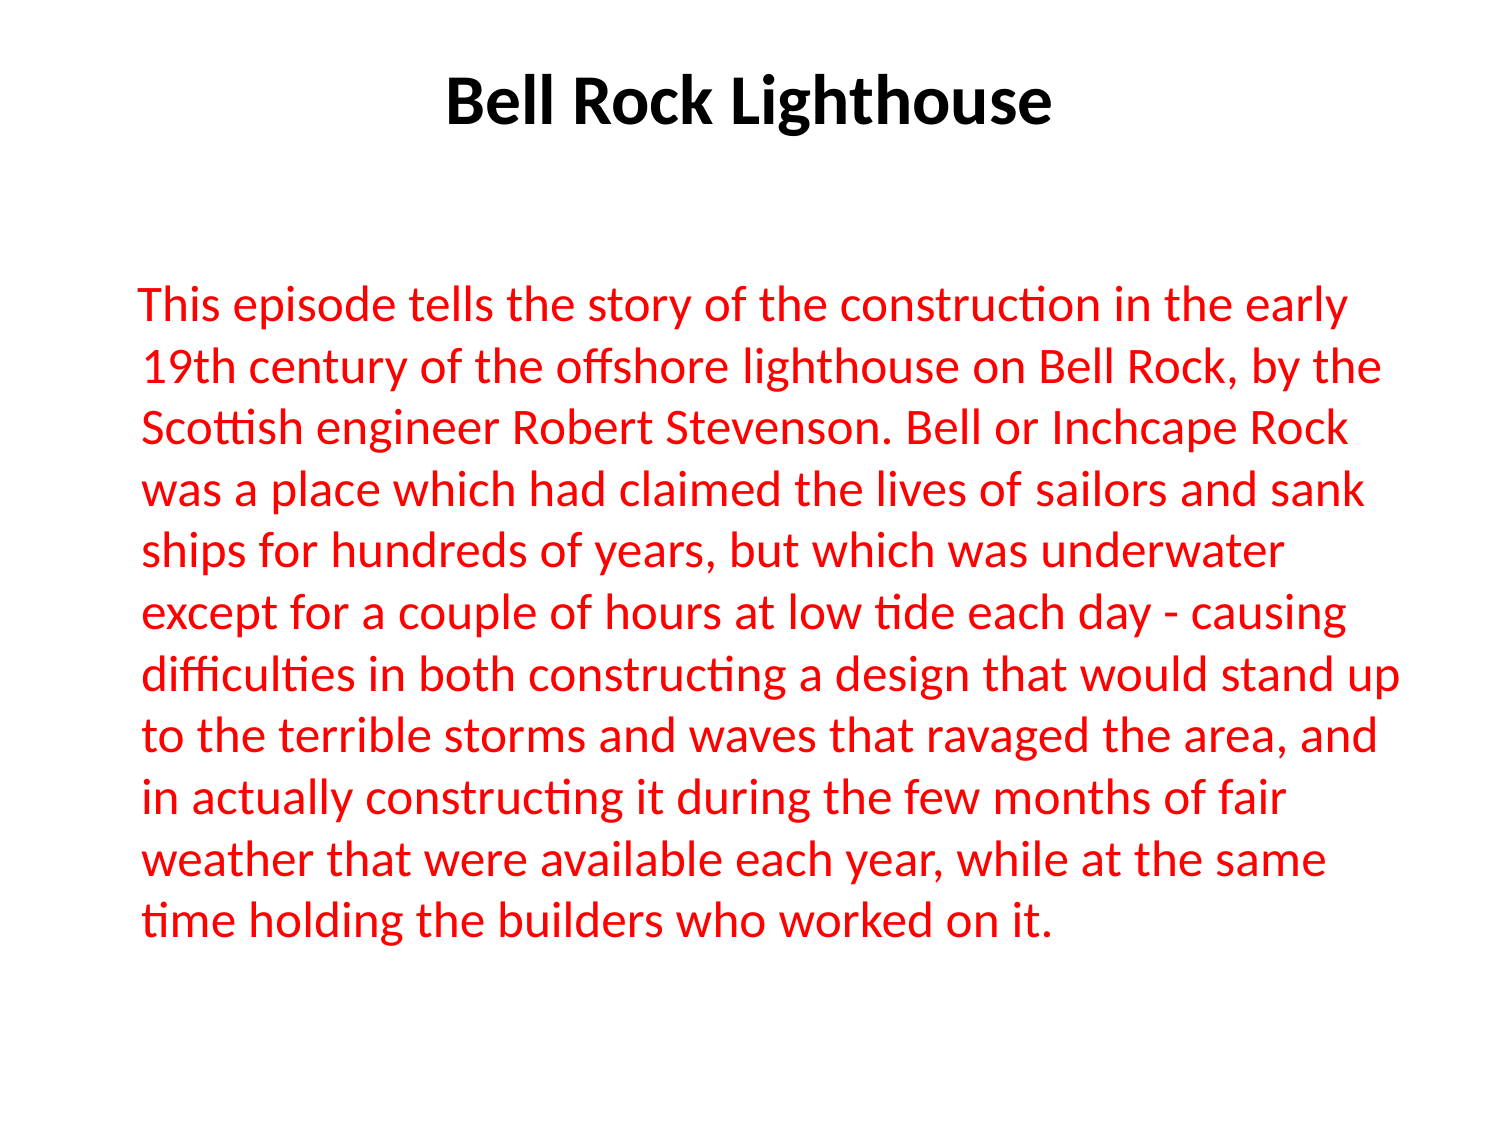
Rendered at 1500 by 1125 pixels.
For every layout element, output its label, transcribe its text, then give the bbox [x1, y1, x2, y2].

title Bell Rock Lighthouse [75, 45, 1425, 233]
list This episode tells the story of the construction in the early 19th century of the offshore lighthouse on Bell Rock, by the Scottish engineer Robert Stevenson. Bell or Inchcape Rock was a place which had claimed the lives of sailors and sank ships for hundreds of years, but which was underwater except for a couple of hours at low tide each day - causing difficulties in both constructing a design that would stand up to the terrible storms and waves that ravaged the area, and in actually constructing it during the few months of fair weather that were available each year, while at the same time holding the builders who worked on it. [75, 262, 1425, 1005]
